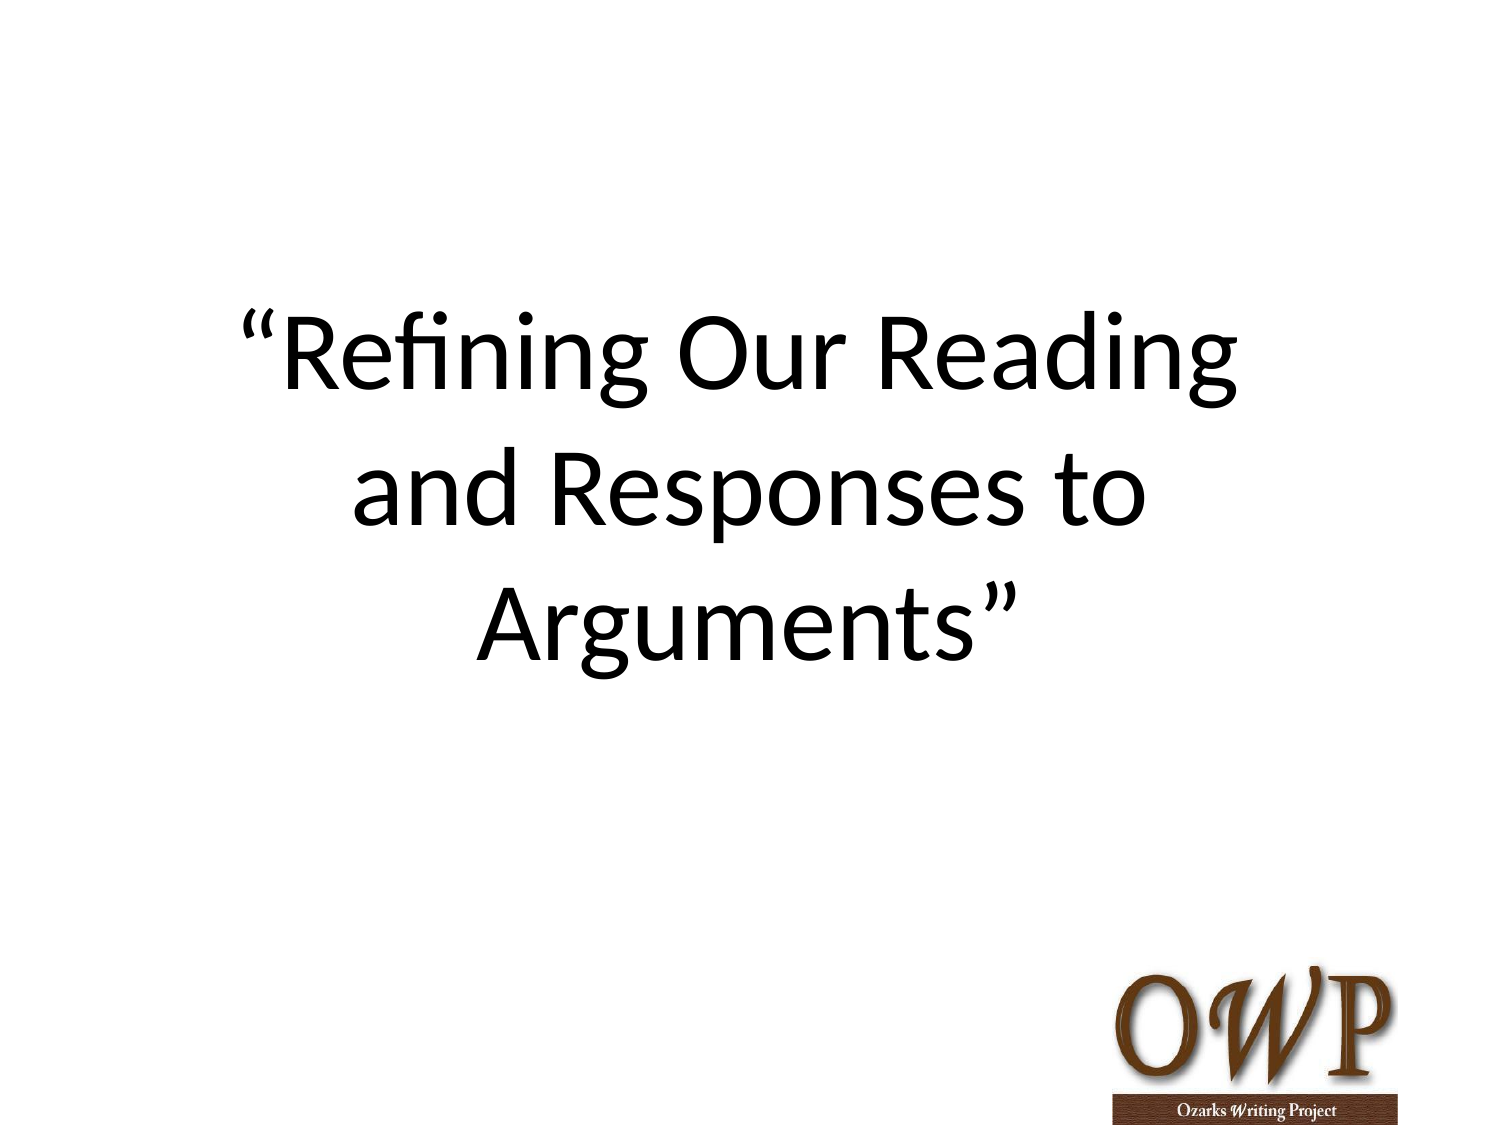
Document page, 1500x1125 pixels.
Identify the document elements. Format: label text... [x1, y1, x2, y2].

picture [1112, 957, 1399, 1125]
list “Refining Our Reading and Responses to Arguments” [75, 262, 1425, 1078]
